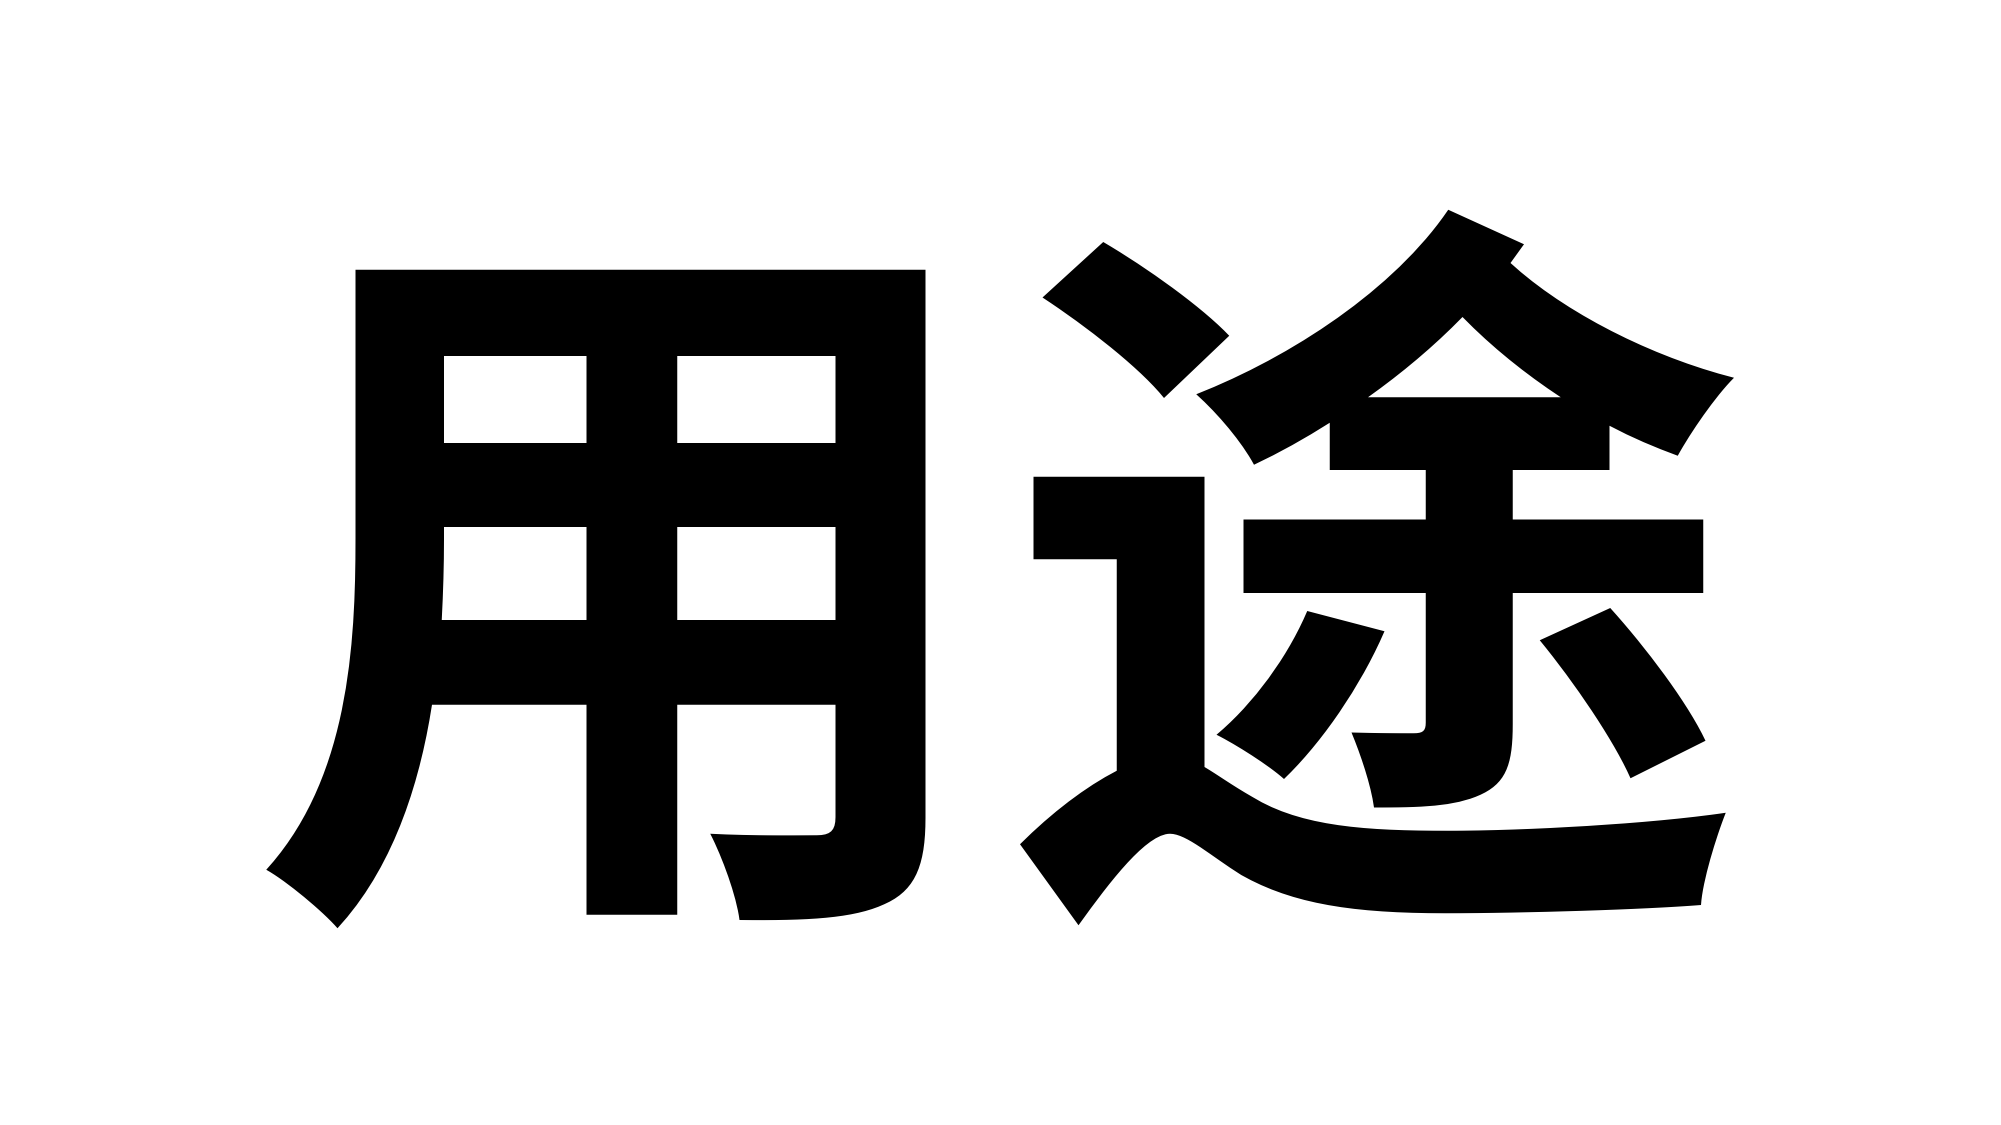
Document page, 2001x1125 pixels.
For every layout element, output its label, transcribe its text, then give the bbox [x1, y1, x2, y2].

text_box 用途 [234, 100, 1766, 1016]
